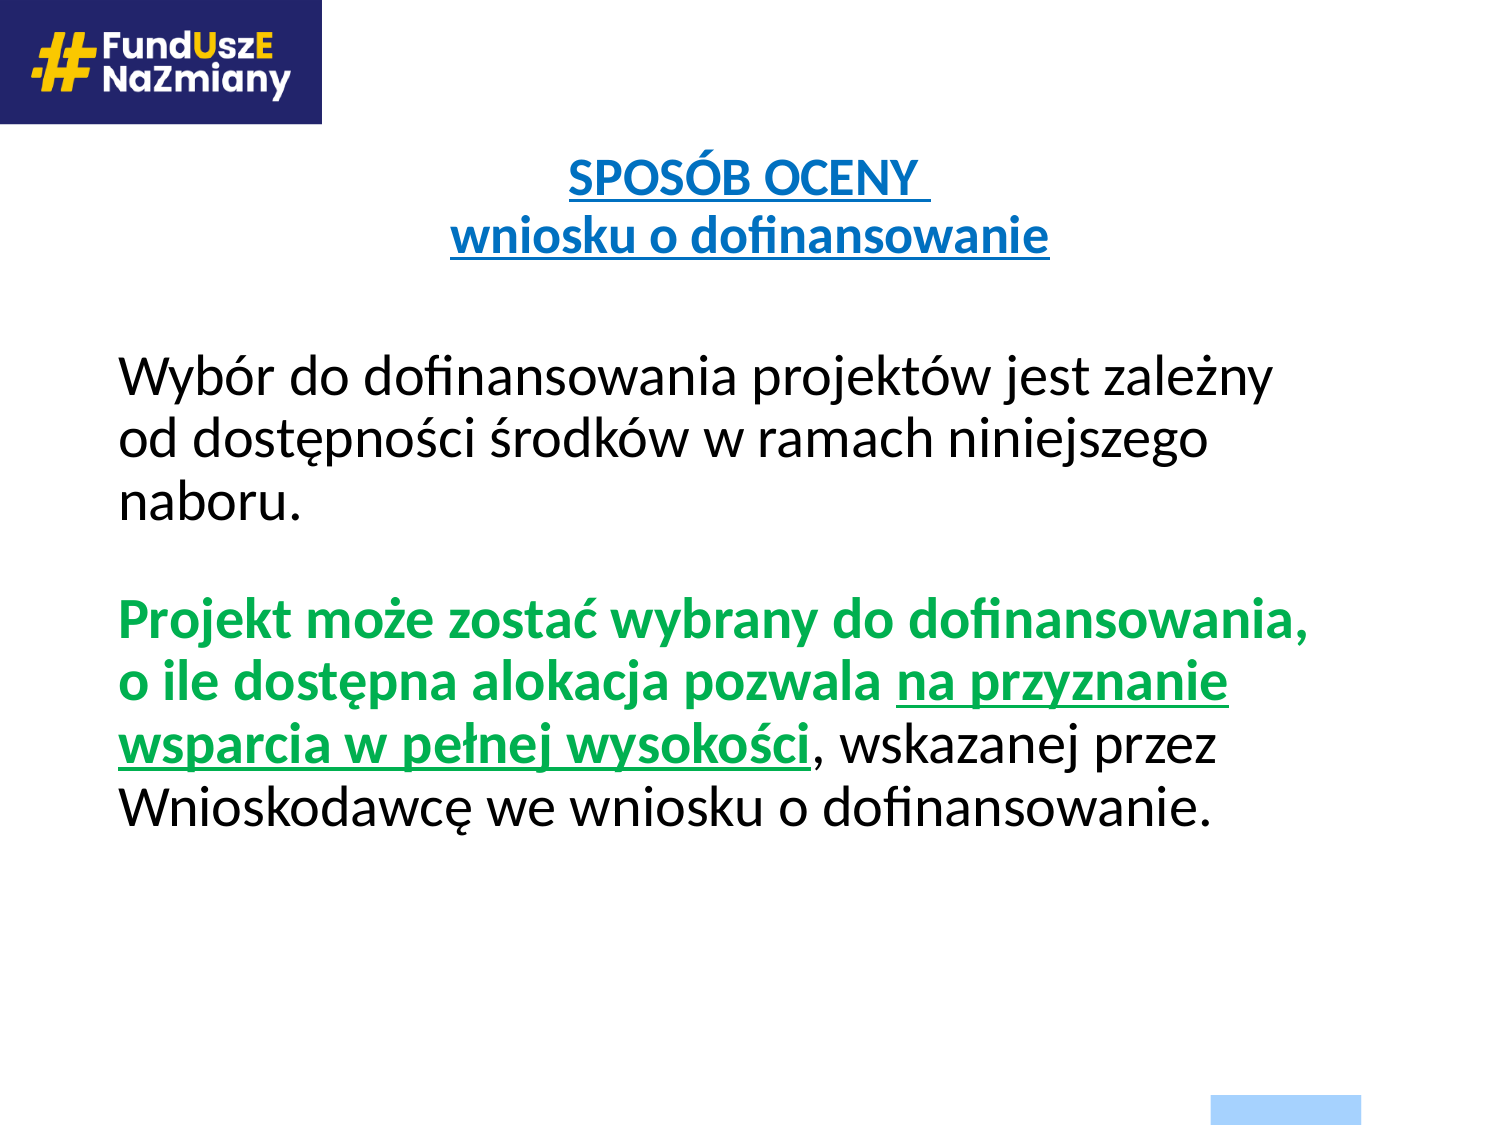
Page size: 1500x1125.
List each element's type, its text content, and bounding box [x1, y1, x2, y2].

picture [0, 0, 1500, 1125]
title SPOSÓB OCENY wniosku o dofinansowanie [103, 139, 1397, 319]
list Wybór do dofinansowania projektów jest zależny od dostępności środków w ramach niniejszego naboru. Projekt może zostać wybrany do dofinansowania, o ile dostępna alokacja pozwala na przyznanie wsparcia w pełnej wysokości, wskazanej przez Wnioskodawcę we wniosku o dofinansowanie. [103, 337, 1397, 1048]
